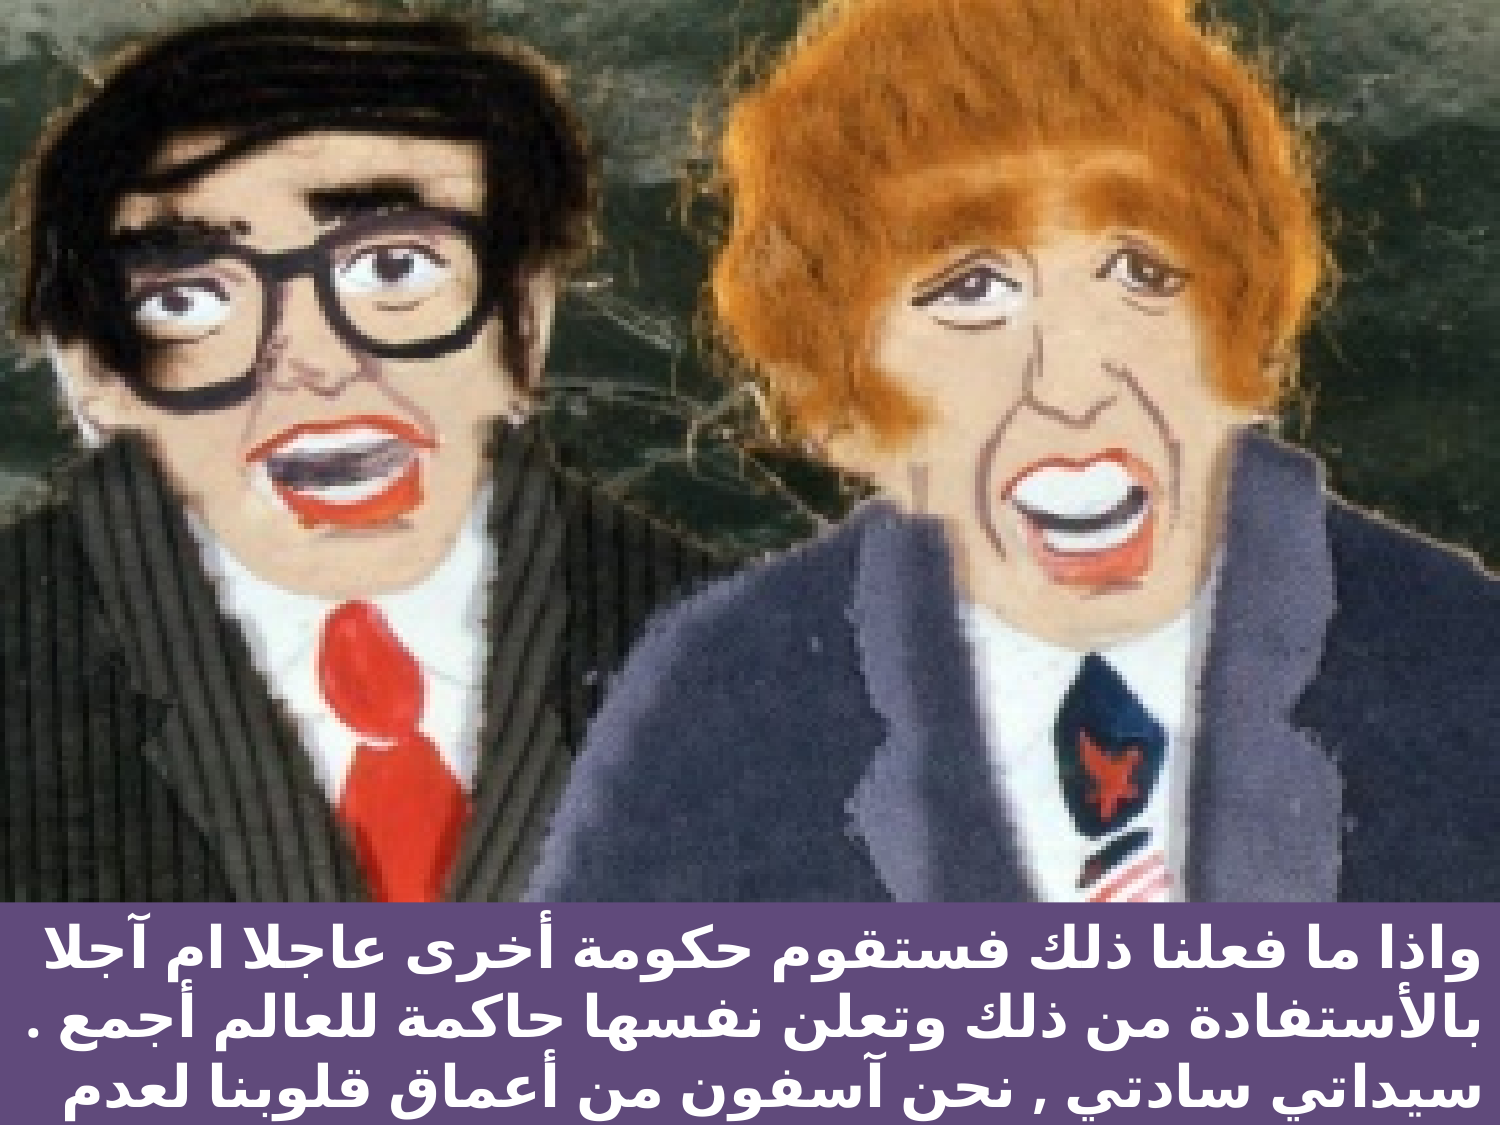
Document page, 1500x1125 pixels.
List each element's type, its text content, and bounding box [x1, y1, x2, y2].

text_box واذا ما فعلنا ذلك فستقوم حكومة أخرى عاجلا ام آجلا بالأستفادة من ذلك وتعلن نفسها حاكمة للعالم أجمع . سيداتي سادتي , نحن آسفون من أعماق قلوبنا لعدم تمكننا من تحقيق هذا الحلم البعيد جدا عن الواقع“. [0, 909, 1500, 1125]
picture [0, 0, 1500, 903]
